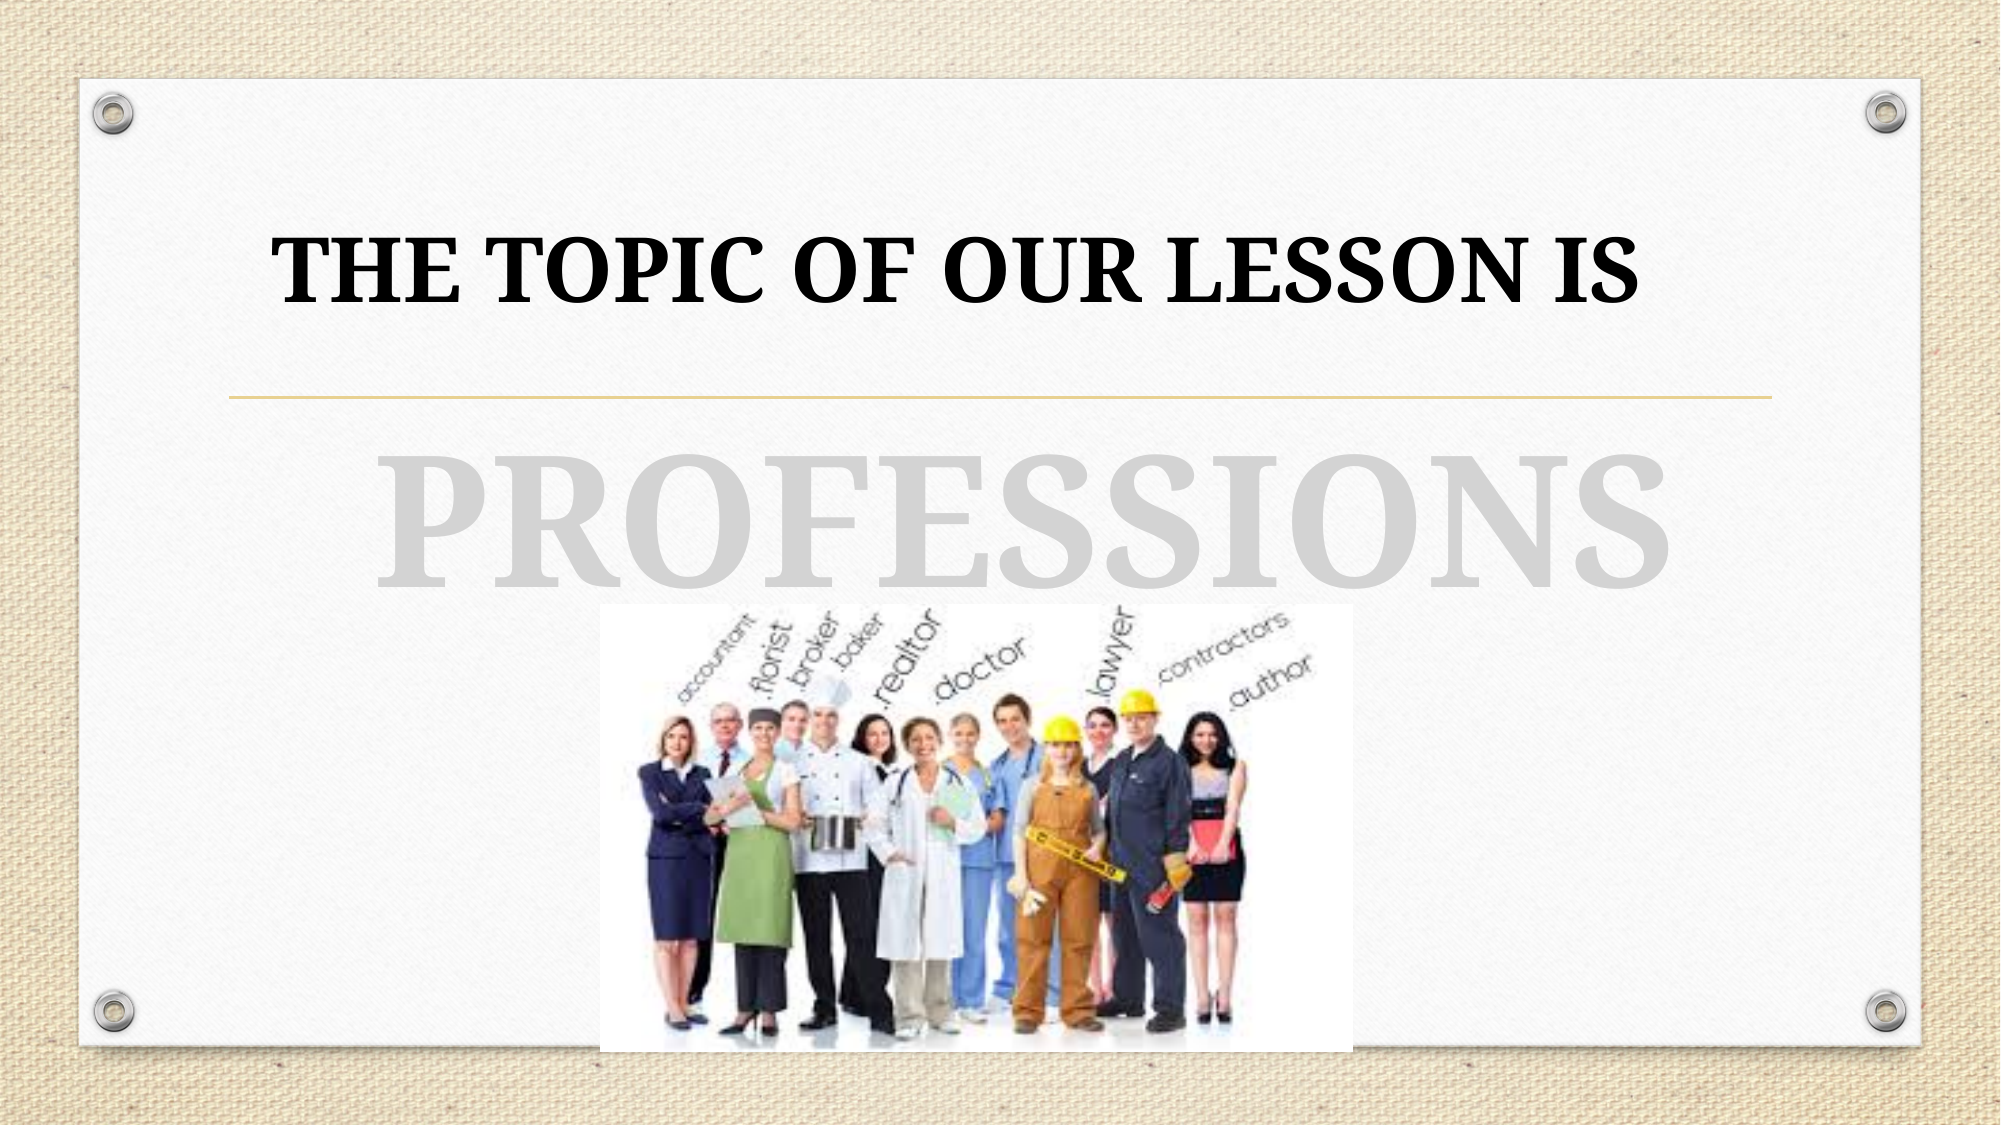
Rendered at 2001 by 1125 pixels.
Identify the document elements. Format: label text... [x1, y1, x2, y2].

title THE TOPIC OF OUR LESSON IS [126, 161, 1788, 375]
text_box PROFESSIONS [152, 396, 1901, 632]
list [599, 603, 1353, 1053]
picture [0, 0, 2001, 1125]
